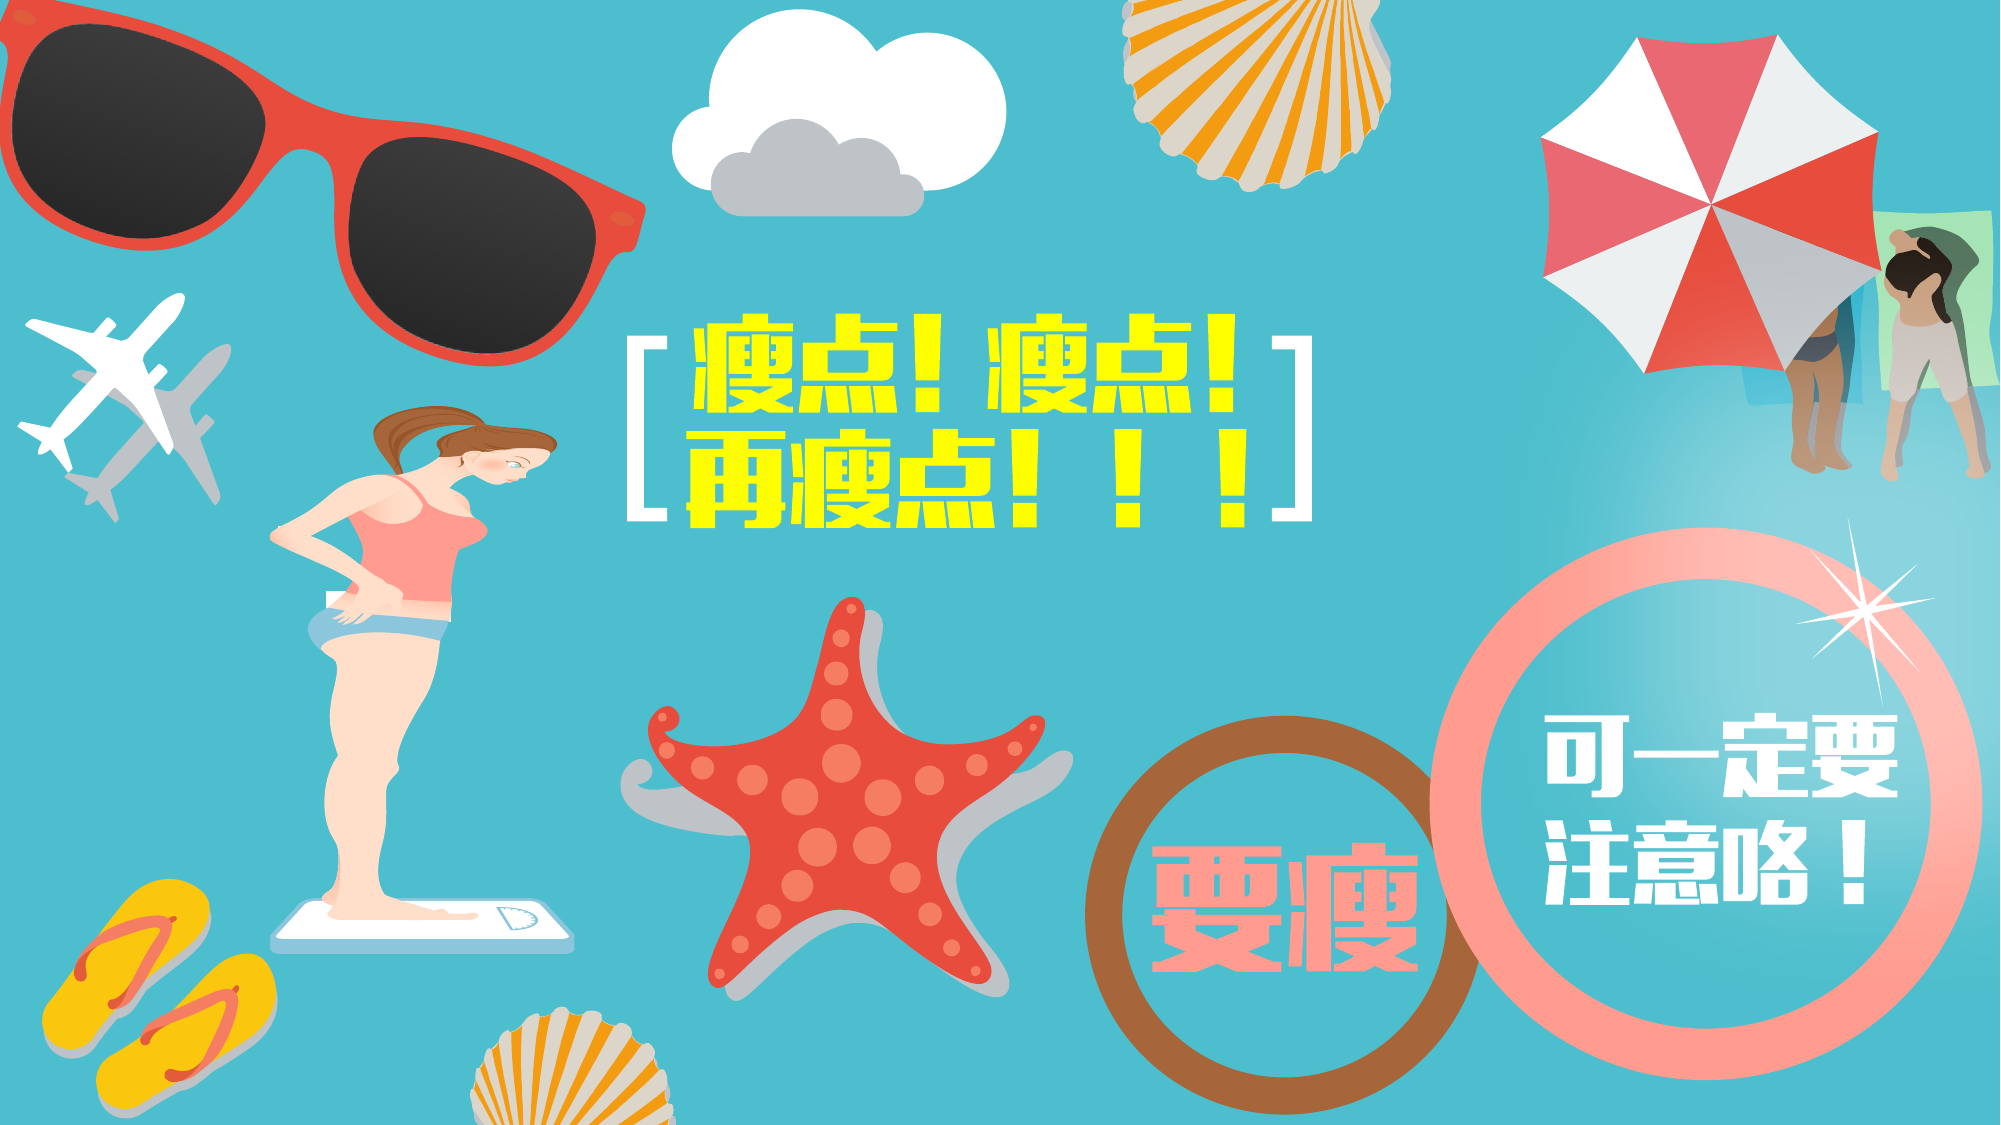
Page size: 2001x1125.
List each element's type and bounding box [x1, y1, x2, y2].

text_box [671, 9, 1007, 217]
text_box [612, 595, 1083, 1009]
text_box [17, 292, 233, 524]
text_box [1085, 514, 1983, 1115]
text_box [1540, 34, 2000, 483]
text_box [1120, 0, 1392, 194]
text_box [470, 1005, 681, 1125]
picture [269, 406, 575, 954]
text_box [627, 313, 1312, 529]
text_box [0, 0, 648, 395]
text_box [38, 871, 283, 1119]
